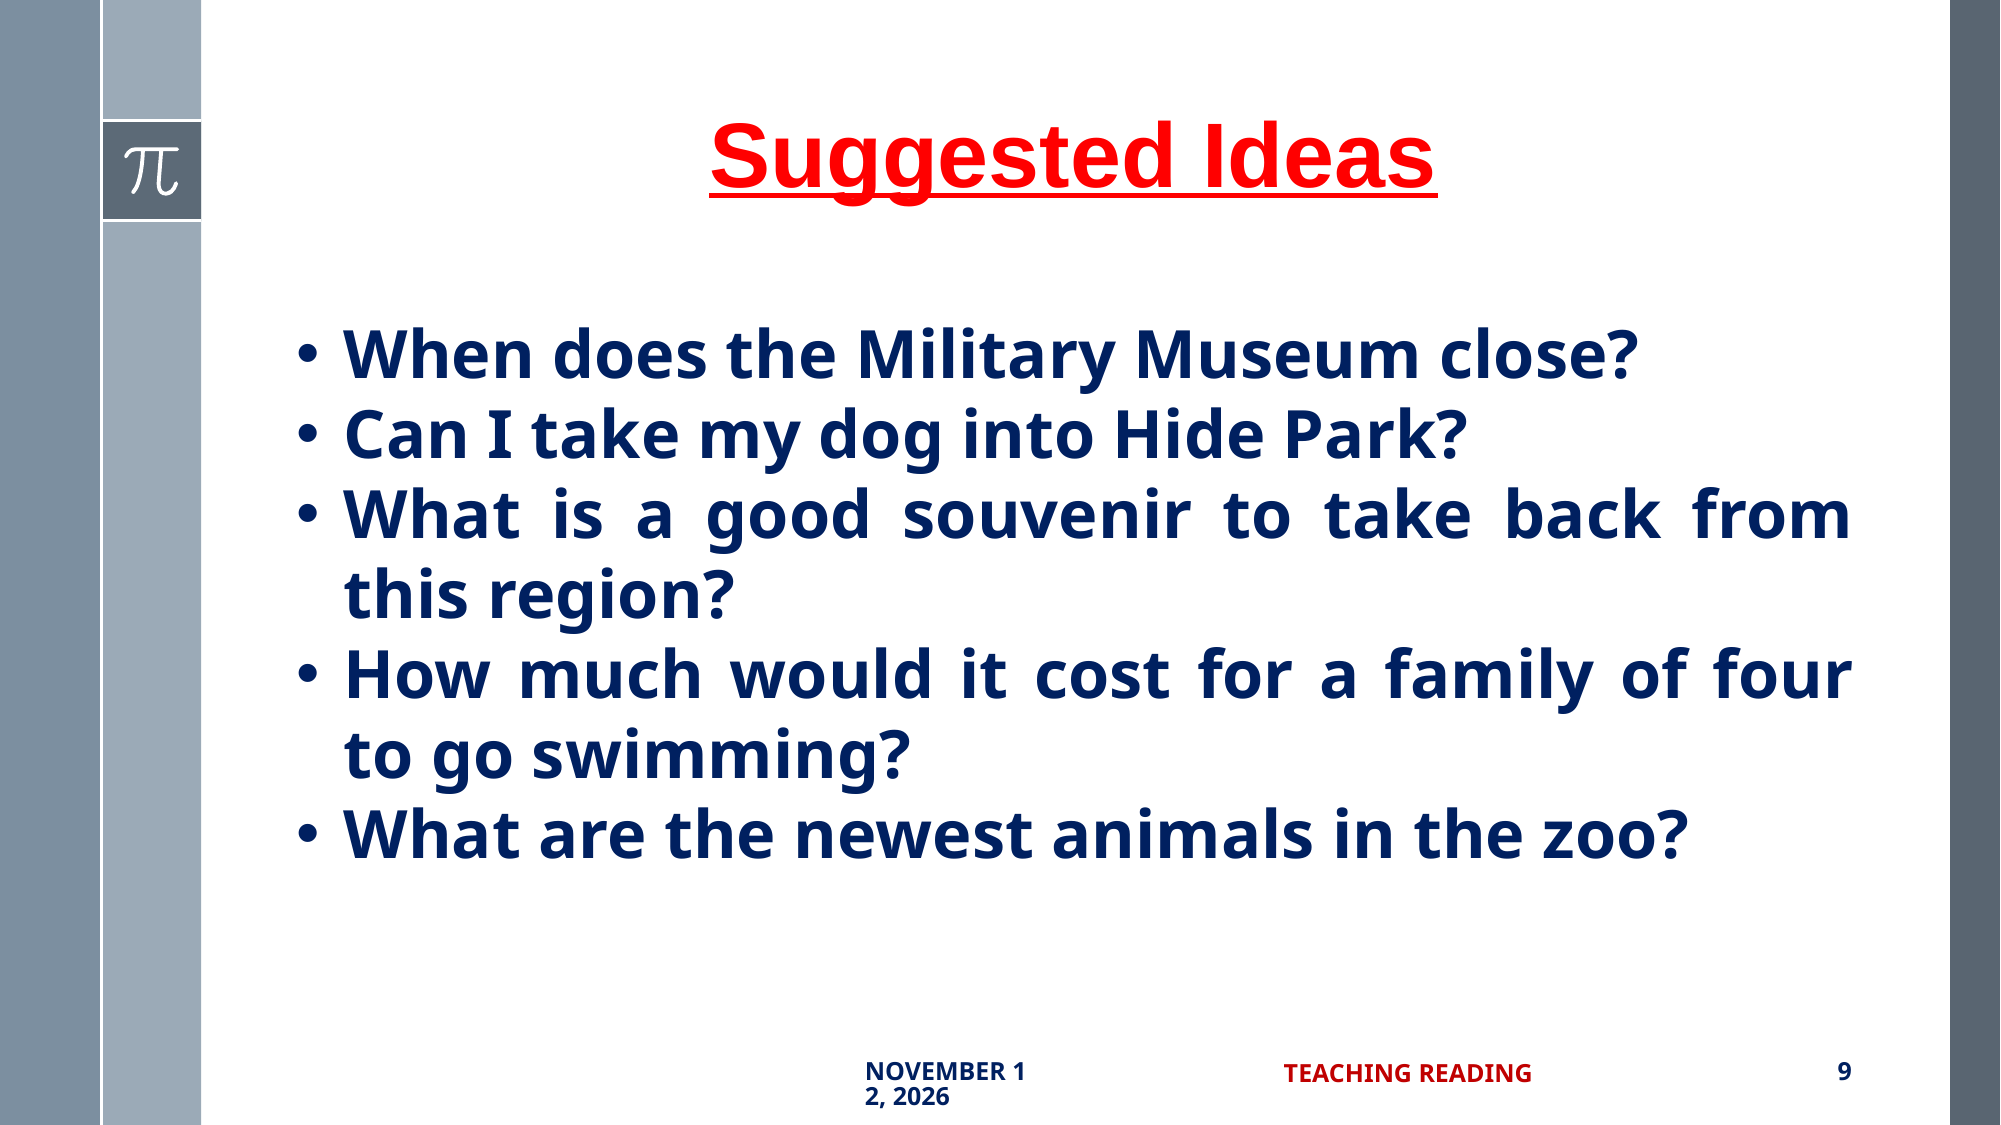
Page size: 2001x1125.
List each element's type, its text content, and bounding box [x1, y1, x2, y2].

text_box When does the Military Museum close? Can I take my dog into Hide Park? What is a good souvenir to take back from this region? How much would it cost for a family of four to go swimming? What are the newest animals in the zoo? [282, 304, 1870, 880]
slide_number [849, 1042, 1050, 1103]
footer Teaching Reading [1082, 1042, 1735, 1103]
slide_number 9 [1766, 1042, 1867, 1103]
title Suggested Ideas [507, 12, 1640, 216]
